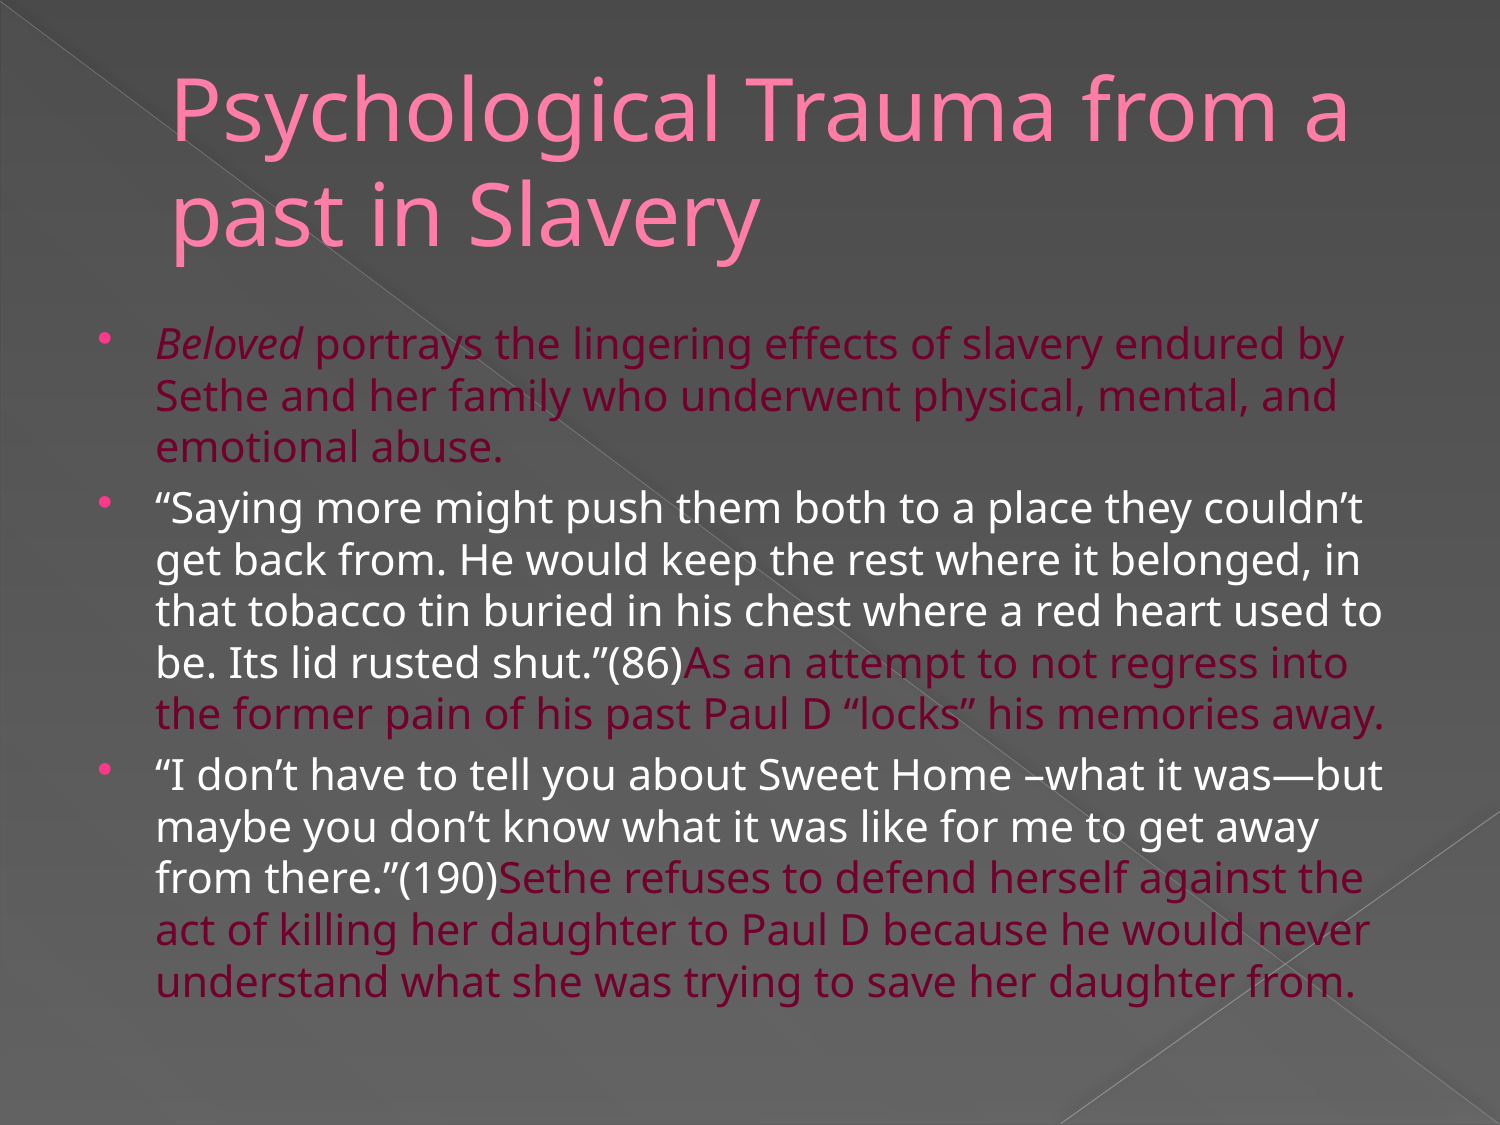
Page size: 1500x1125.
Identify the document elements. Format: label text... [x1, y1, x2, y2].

list Beloved portrays the lingering effects of slavery endured by Sethe and her family who underwent physical, mental, and emotional abuse. “Saying more might push them both to a place they couldn’t get back from. He would keep the rest where it belonged, in that tobacco tin buried in his chest where a red heart used to be. Its lid rusted shut.”(86)As an attempt to not regress into the former pain of his past Paul D “locks” his memories away. “I don’t have to tell you about Sweet Home –what it was—but maybe you don’t know what it was like for me to get away from there.”(190)Sethe refuses to defend herself against the act of killing her daughter to Paul D because he would never understand what she was trying to save her daughter from. [75, 308, 1425, 1059]
title Psychological Trauma from a past in Slavery [75, 43, 1425, 274]
